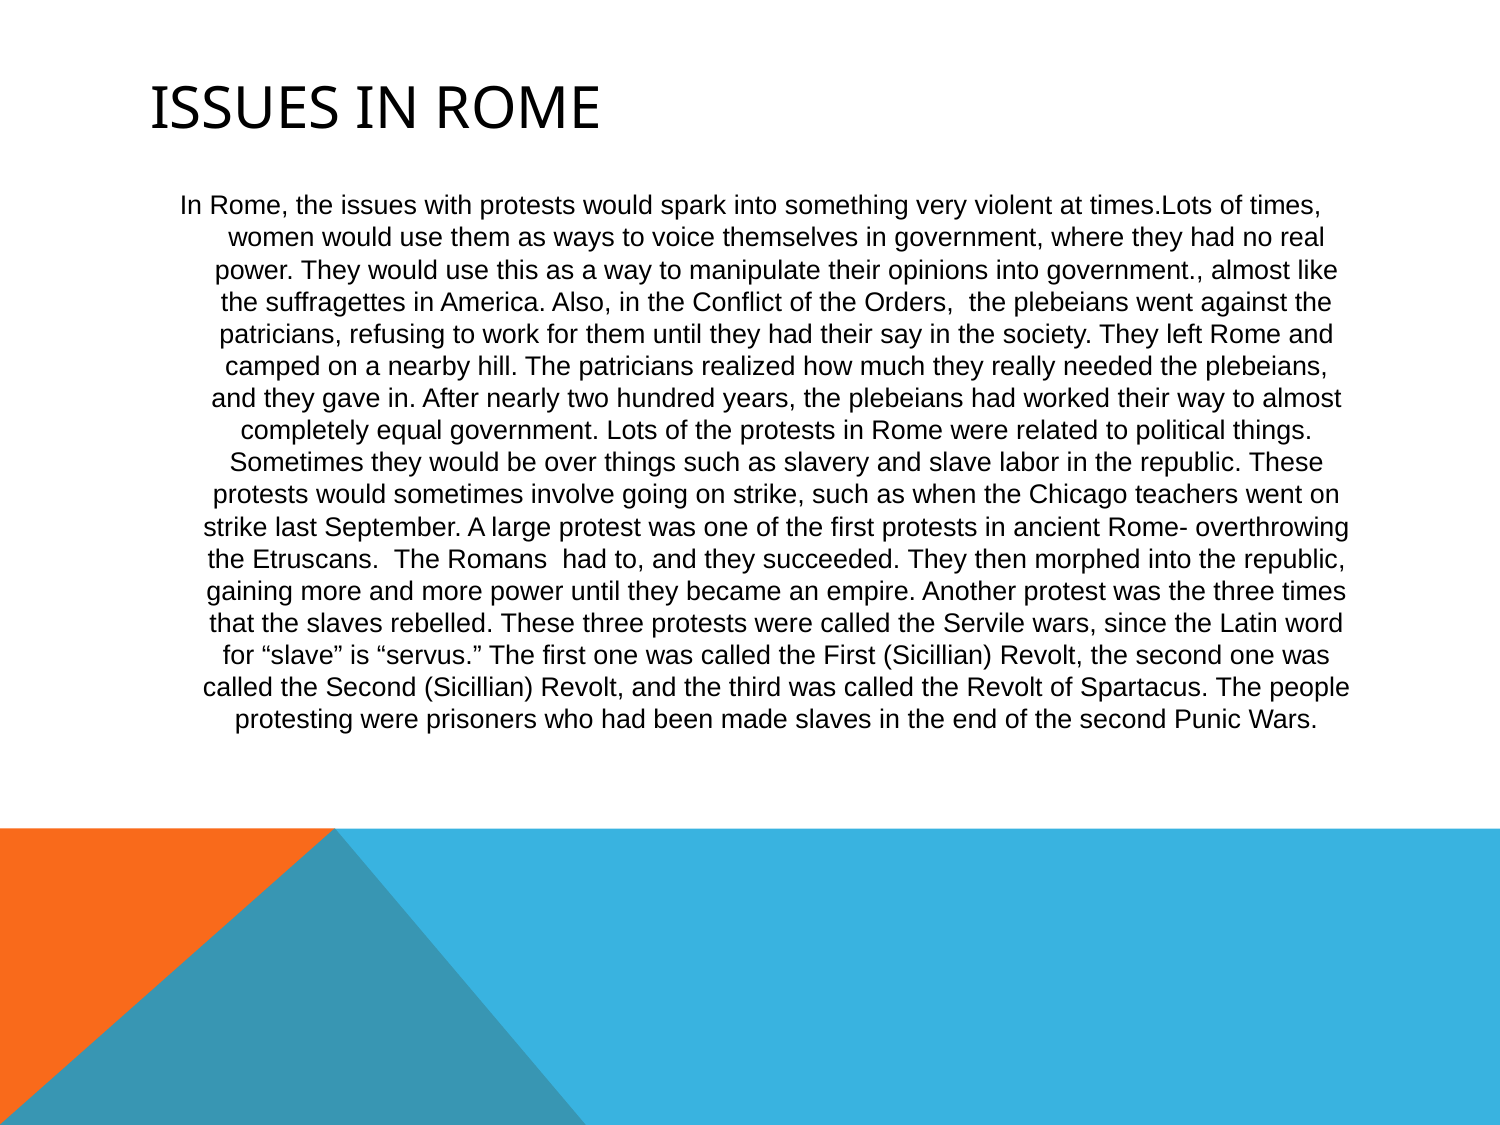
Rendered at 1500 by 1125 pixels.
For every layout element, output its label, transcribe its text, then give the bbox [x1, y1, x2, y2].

list In Rome, the issues with protests would spark into something very violent at times.Lots of times, women would use them as ways to voice themselves in government, where they had no real power. They would use this as a way to manipulate their opinions into government., almost like the suffragettes in America. Also, in the Conflict of the Orders, the plebeians went against the patricians, refusing to work for them until they had their say in the society. They left Rome and camped on a nearby hill. The patricians realized how much they really needed the plebeians, and they gave in. After nearly two hundred years, the plebeians had worked their way to almost completely equal government. Lots of the protests in Rome were related to political things. Sometimes they would be over things such as slavery and slave labor in the republic. These protests would sometimes involve going on strike, such as when the Chicago teachers went on strike last September. A large protest was one of the first protests in ancient Rome- overthrowing the Etruscans. The Romans had to, and they succeeded. They then morphed into the republic, gaining more and more power until they became an empire. Another protest was the three times that the slaves rebelled. These three protests were called the Servile wars, since the Latin word for “slave” is “servus.” The first one was called the First (Sicillian) Revolt, the second one was called the Second (Sicillian) Revolt, and the third was called the Revolt of Spartacus. The people protesting were prisoners who had been made slaves in the end of the second Punic Wars. [135, 180, 1369, 768]
title Issues in Rome [135, 60, 1369, 150]
